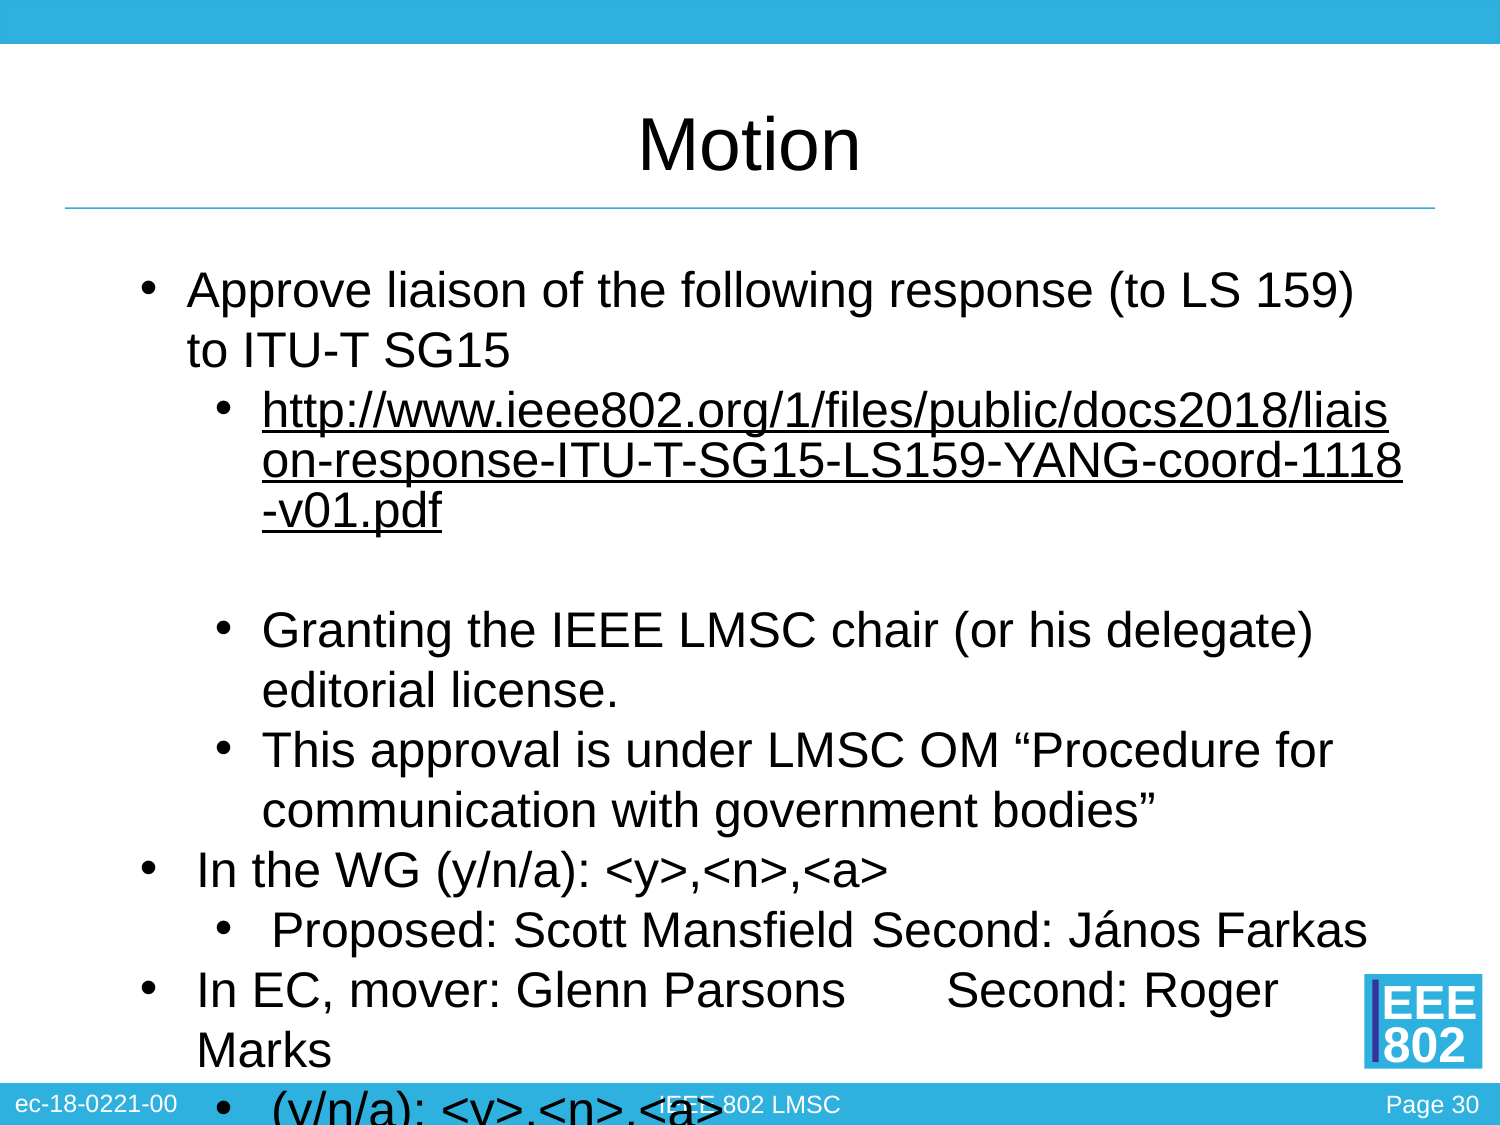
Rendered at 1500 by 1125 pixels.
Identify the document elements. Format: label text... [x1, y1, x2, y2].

text_box Approve liaison of the following response (to LS 159) to ITU-T SG15 http://www.ieee802.org/1/files/public/docs2018/liaison-response-ITU-T-SG15-LS159-YANG-coord-1118-v01.pdf Granting the IEEE LMSC chair (or his delegate) editorial license. This approval is under LMSC OM “Procedure for communication with government bodies” In the WG (y/n/a): <y>,<n>,<a> Proposed: Scott Mansfield Second: János Farkas In EC, mover: Glenn Parsons Second: Roger Marks (y/n/a): <y>,<n>,<a> [125, 249, 1425, 1045]
title Motion [75, 75, 1425, 205]
